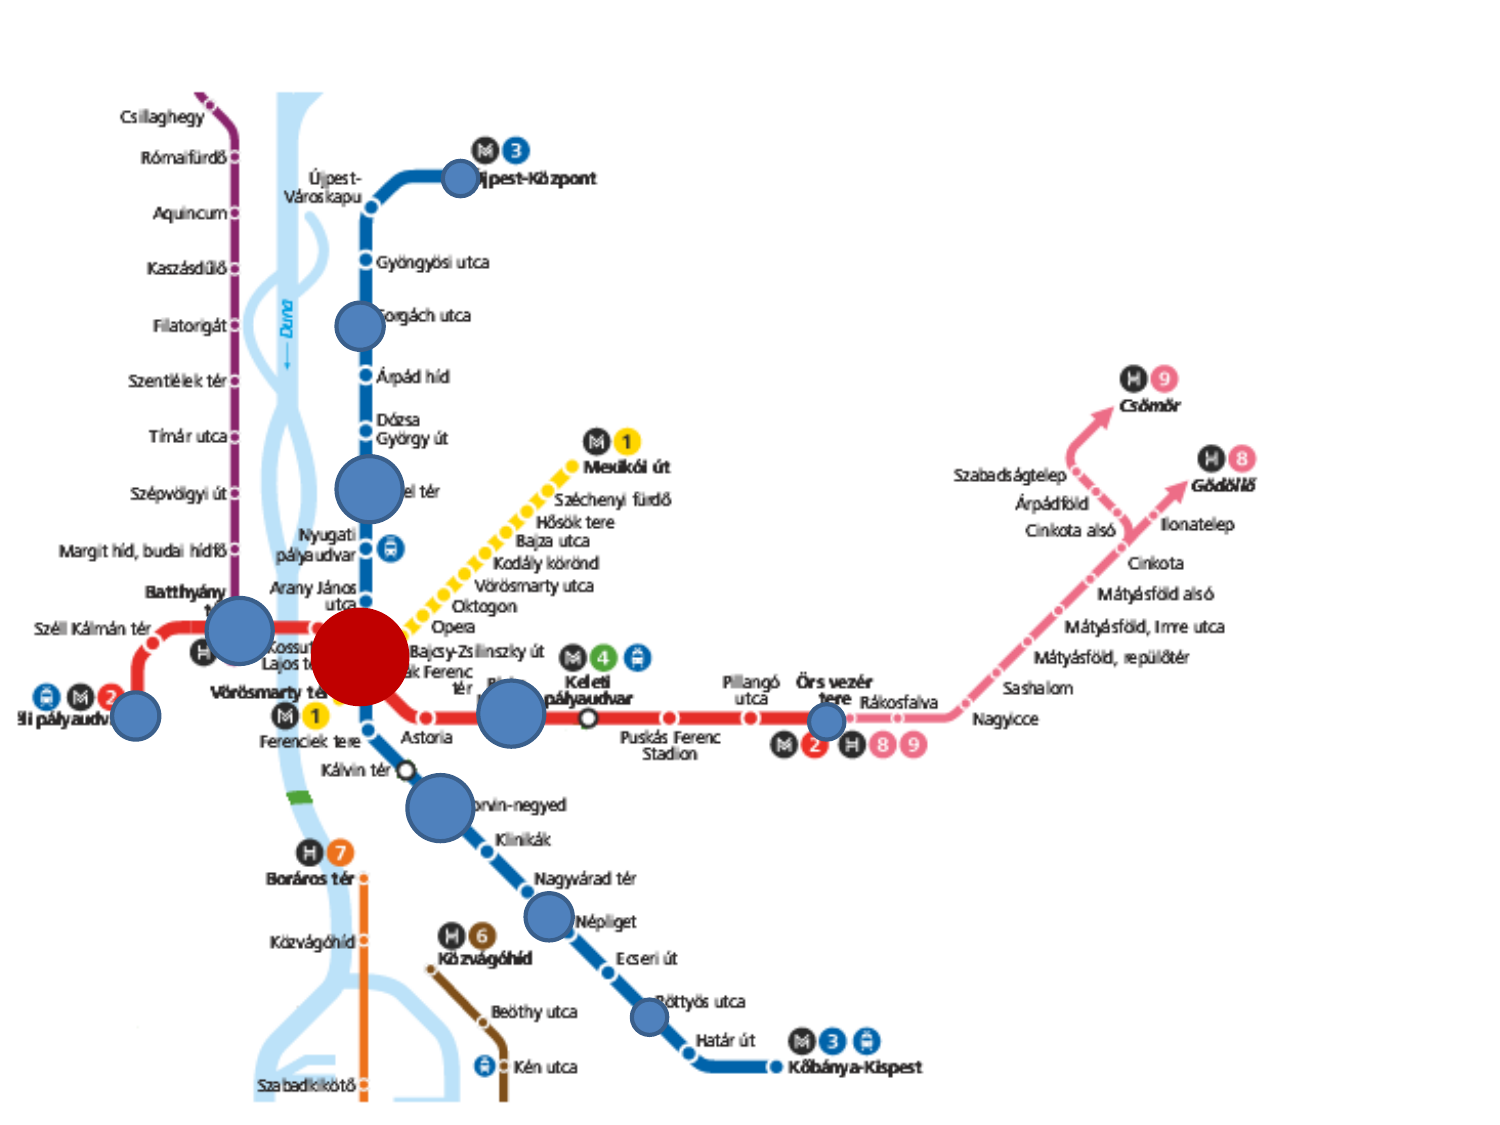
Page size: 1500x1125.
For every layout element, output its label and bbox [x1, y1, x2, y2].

picture [0, 60, 1272, 1125]
